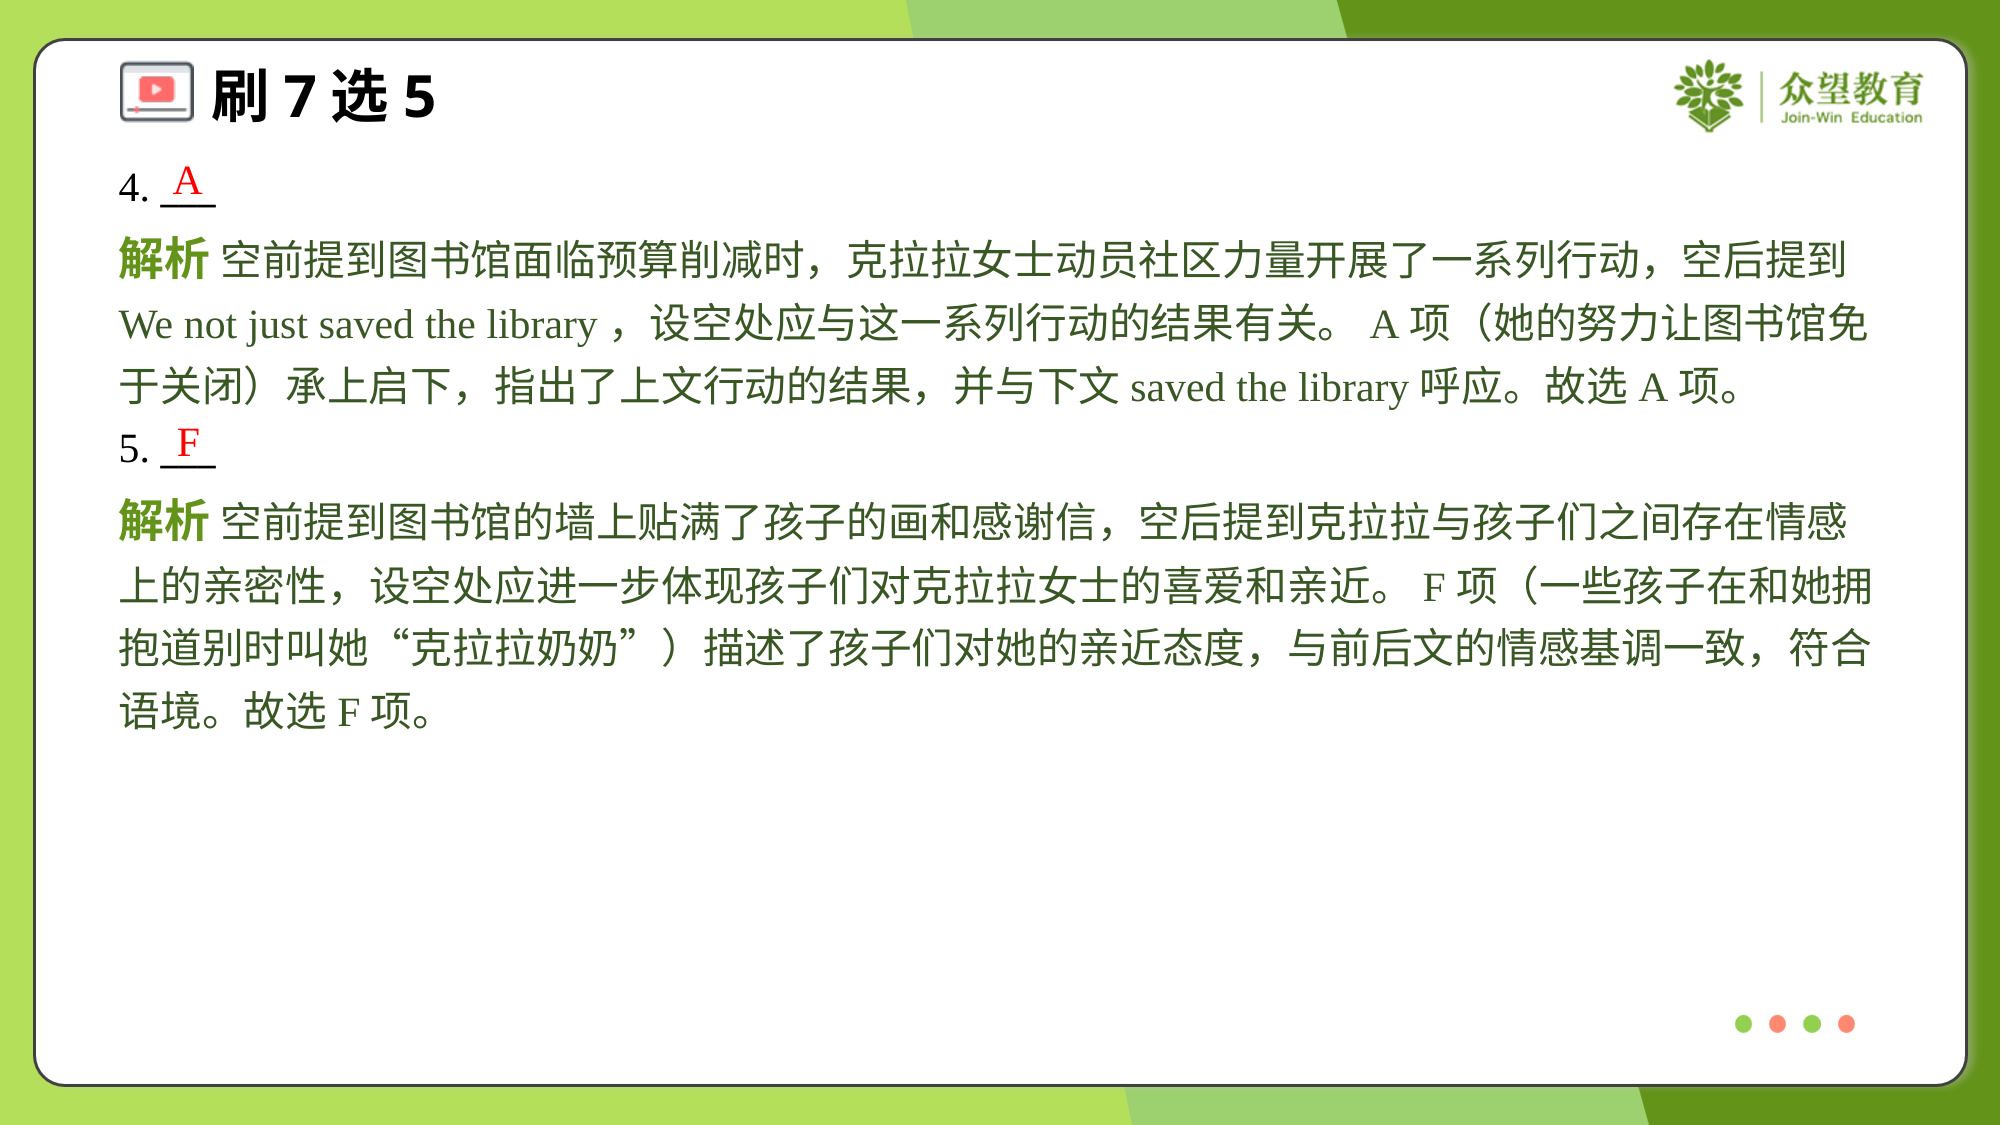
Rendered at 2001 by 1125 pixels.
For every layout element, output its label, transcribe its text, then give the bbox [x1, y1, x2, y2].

text_box 解析 空前提到图书馆面临预算削减时，克拉拉女士动员社区力量开展了一系列行动，空后提到We not just saved the library，设空处应与这一系列行动的结果有关。A项（她的努力让图书馆免于关闭）承上启下，指出了上文行动的结果，并与下文saved the library呼应。故选A项。 [118, 215, 1883, 405]
text_box A [167, 140, 208, 199]
text_box F [172, 402, 205, 460]
picture [0, 0, 2000, 1125]
text_box 5. ___ [118, 408, 1883, 466]
text_box 解析 空前提到图书馆的墙上贴满了孩子的画和感谢信，空后提到克拉拉与孩子们之间存在情感上的亲密性，设空处应进一步体现孩子们对克拉拉女士的喜爱和亲近。F项（一些孩子在和她拥抱道别时叫她“克拉拉奶奶”）描述了孩子们对她的亲近态度，与前后文的情感基调一致，符合语境。故选F项。 [118, 478, 1883, 730]
text_box 4. ___ [118, 146, 1883, 204]
